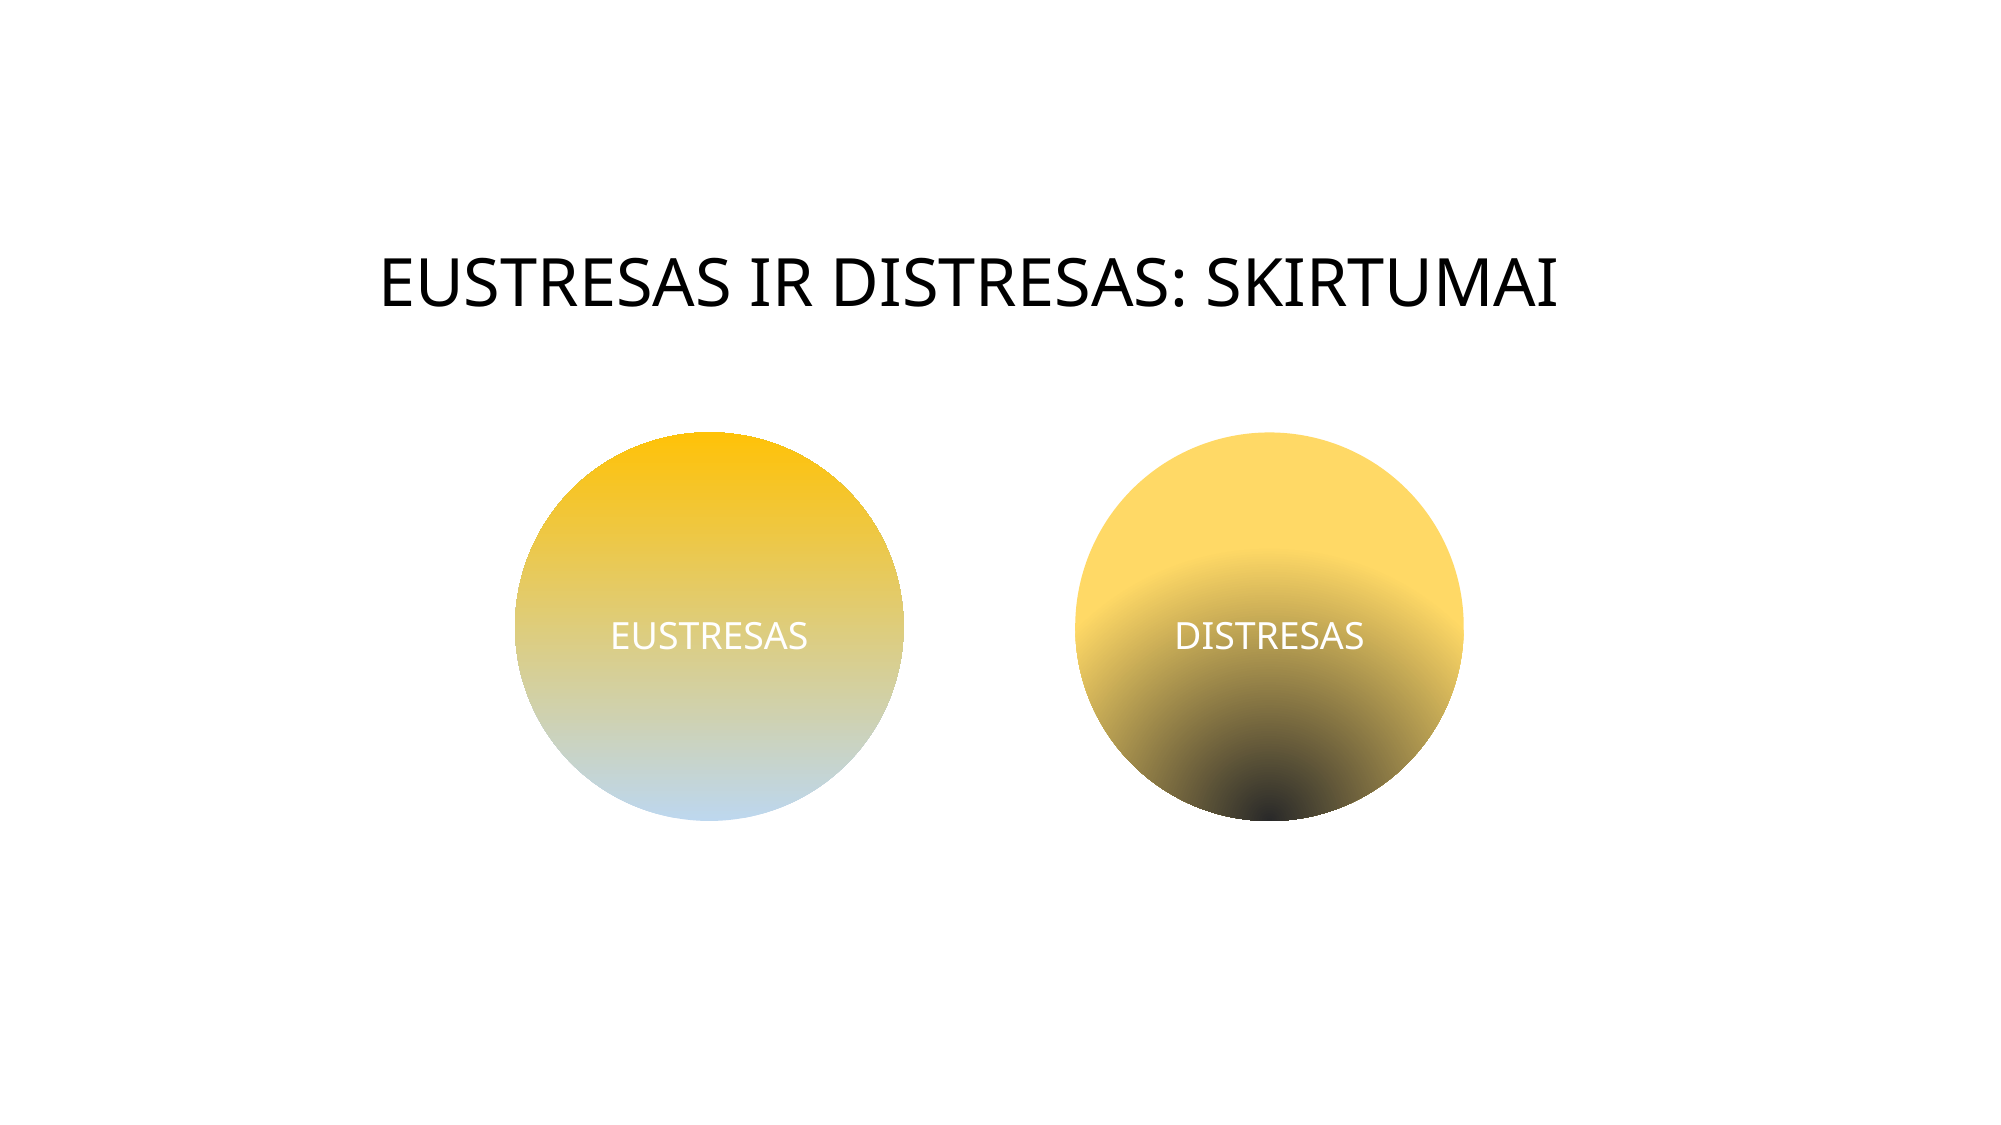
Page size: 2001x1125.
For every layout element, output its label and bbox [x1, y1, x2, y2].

text_box [1053, 432, 1486, 822]
text_box [18, 10, 1982, 1115]
text_box [493, 432, 926, 822]
